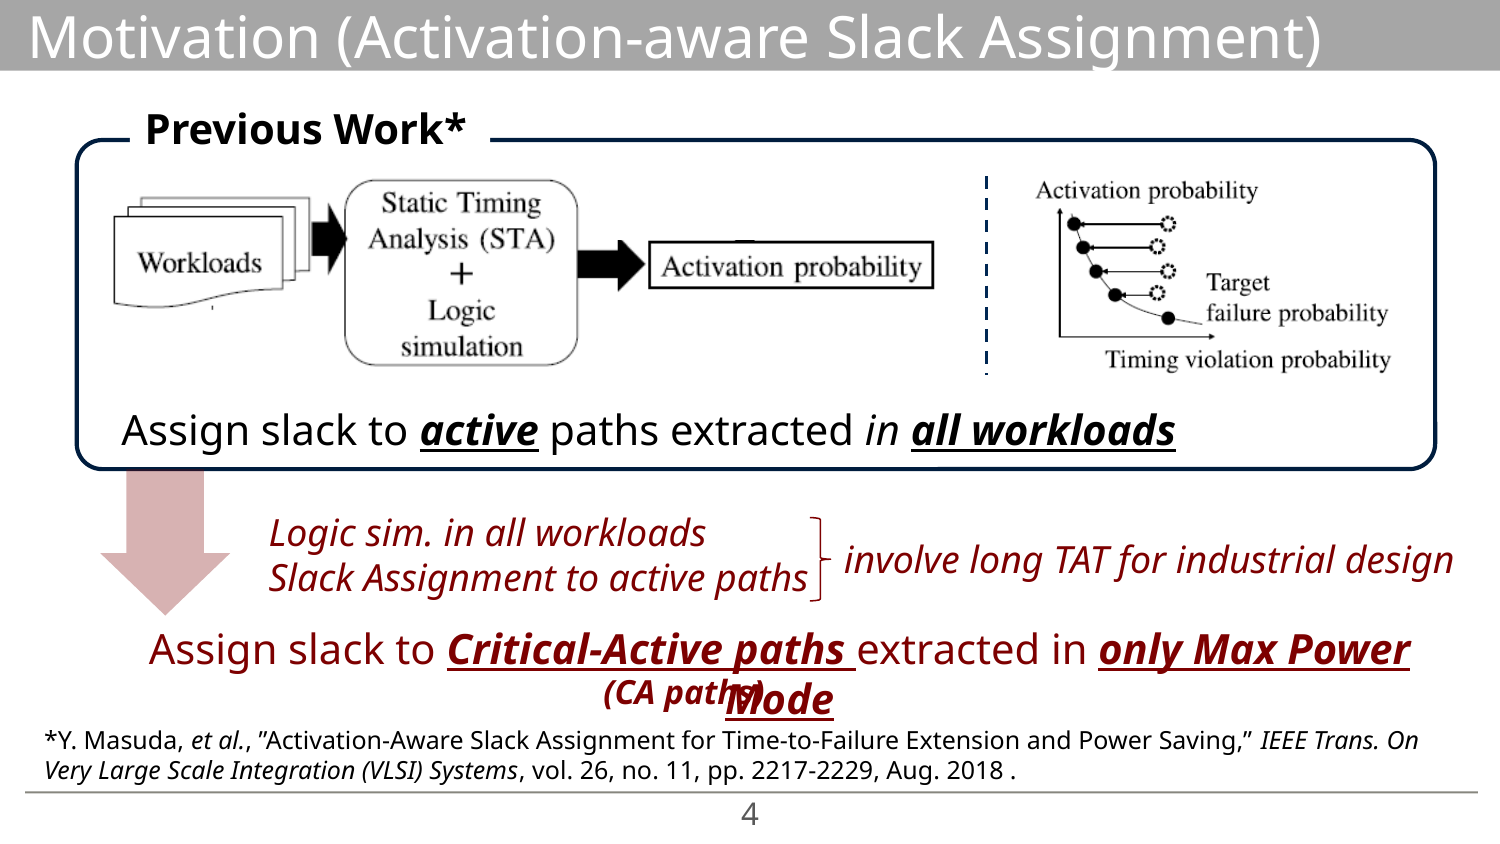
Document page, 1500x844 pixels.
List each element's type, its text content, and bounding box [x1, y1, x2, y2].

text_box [253, 500, 1467, 608]
text_box (CA paths) [588, 663, 833, 719]
text_box Previous Work* [129, 95, 491, 160]
title Motivation (Activation-aware Slack Assignment) [27, 4, 1478, 65]
text_box [98, 466, 233, 618]
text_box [100, 175, 945, 376]
text_box [74, 137, 1438, 472]
text_box Assign slack to active paths extracted in all workloads [106, 396, 1320, 462]
text_box *Y. Masuda, et al., ”Activation-Aware Slack Assignment for Time-to-Failure Extension and Power Saving,” IEEE Trans. On Very Large Scale Integration (VLSI) Systems, vol. 26, no. 11, pp. 2217-2229, Aug. 2018 . [29, 717, 1483, 792]
text_box Assign slack to Critical-Active paths extracted in only Max Power Mode [76, 615, 1483, 731]
picture [1014, 159, 1414, 392]
